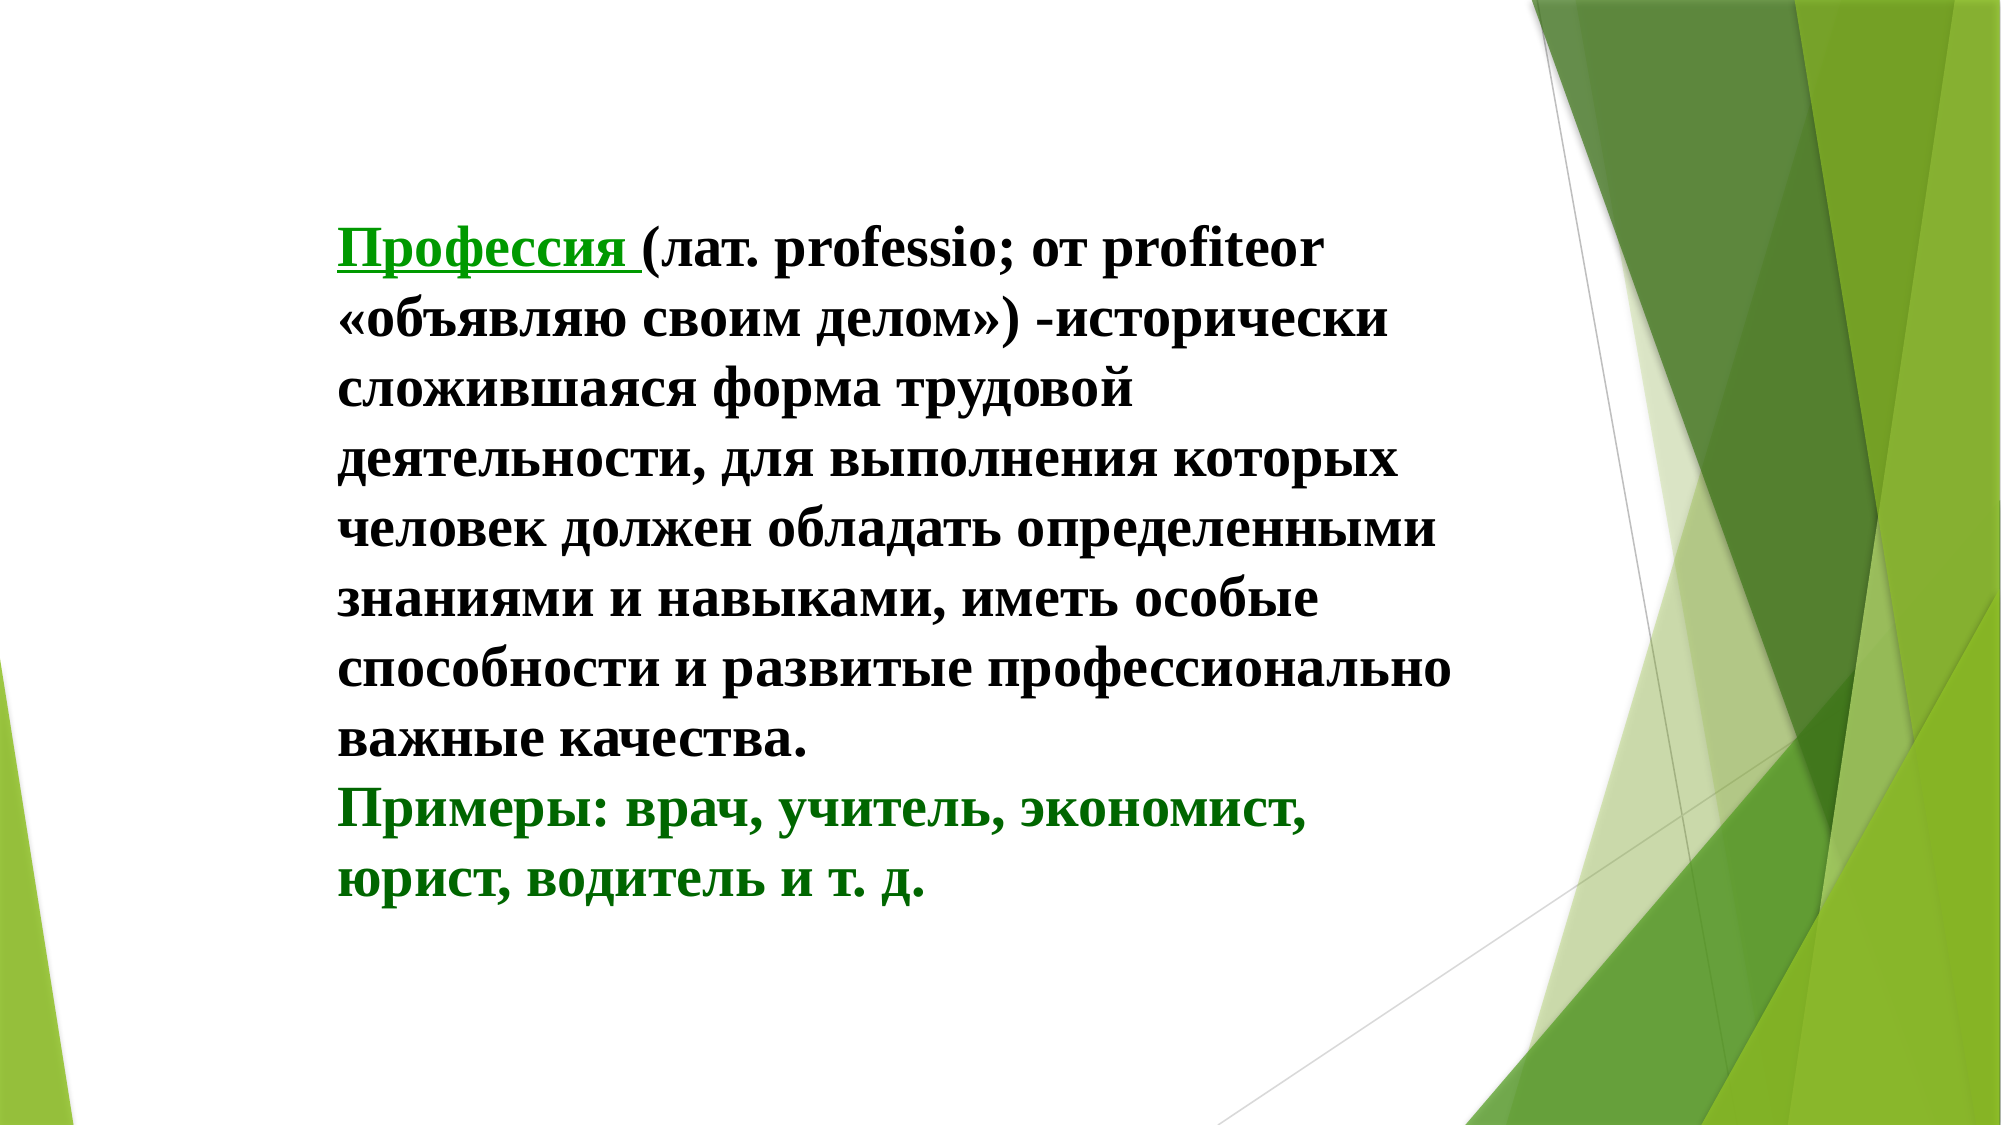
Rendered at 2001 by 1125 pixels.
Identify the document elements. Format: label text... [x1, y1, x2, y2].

text_box Профессия (лат. professio; от profiteor «объявляю своим делом») -исторически сложившаяся форма трудовой деятельности, для выполнения которых человек должен обладать определенными знаниями и навыками, иметь особые способности и развитые профессионально важные качества. Примеры: врач, учитель, экономист, юрист, водитель и т. д. [322, 200, 1499, 916]
